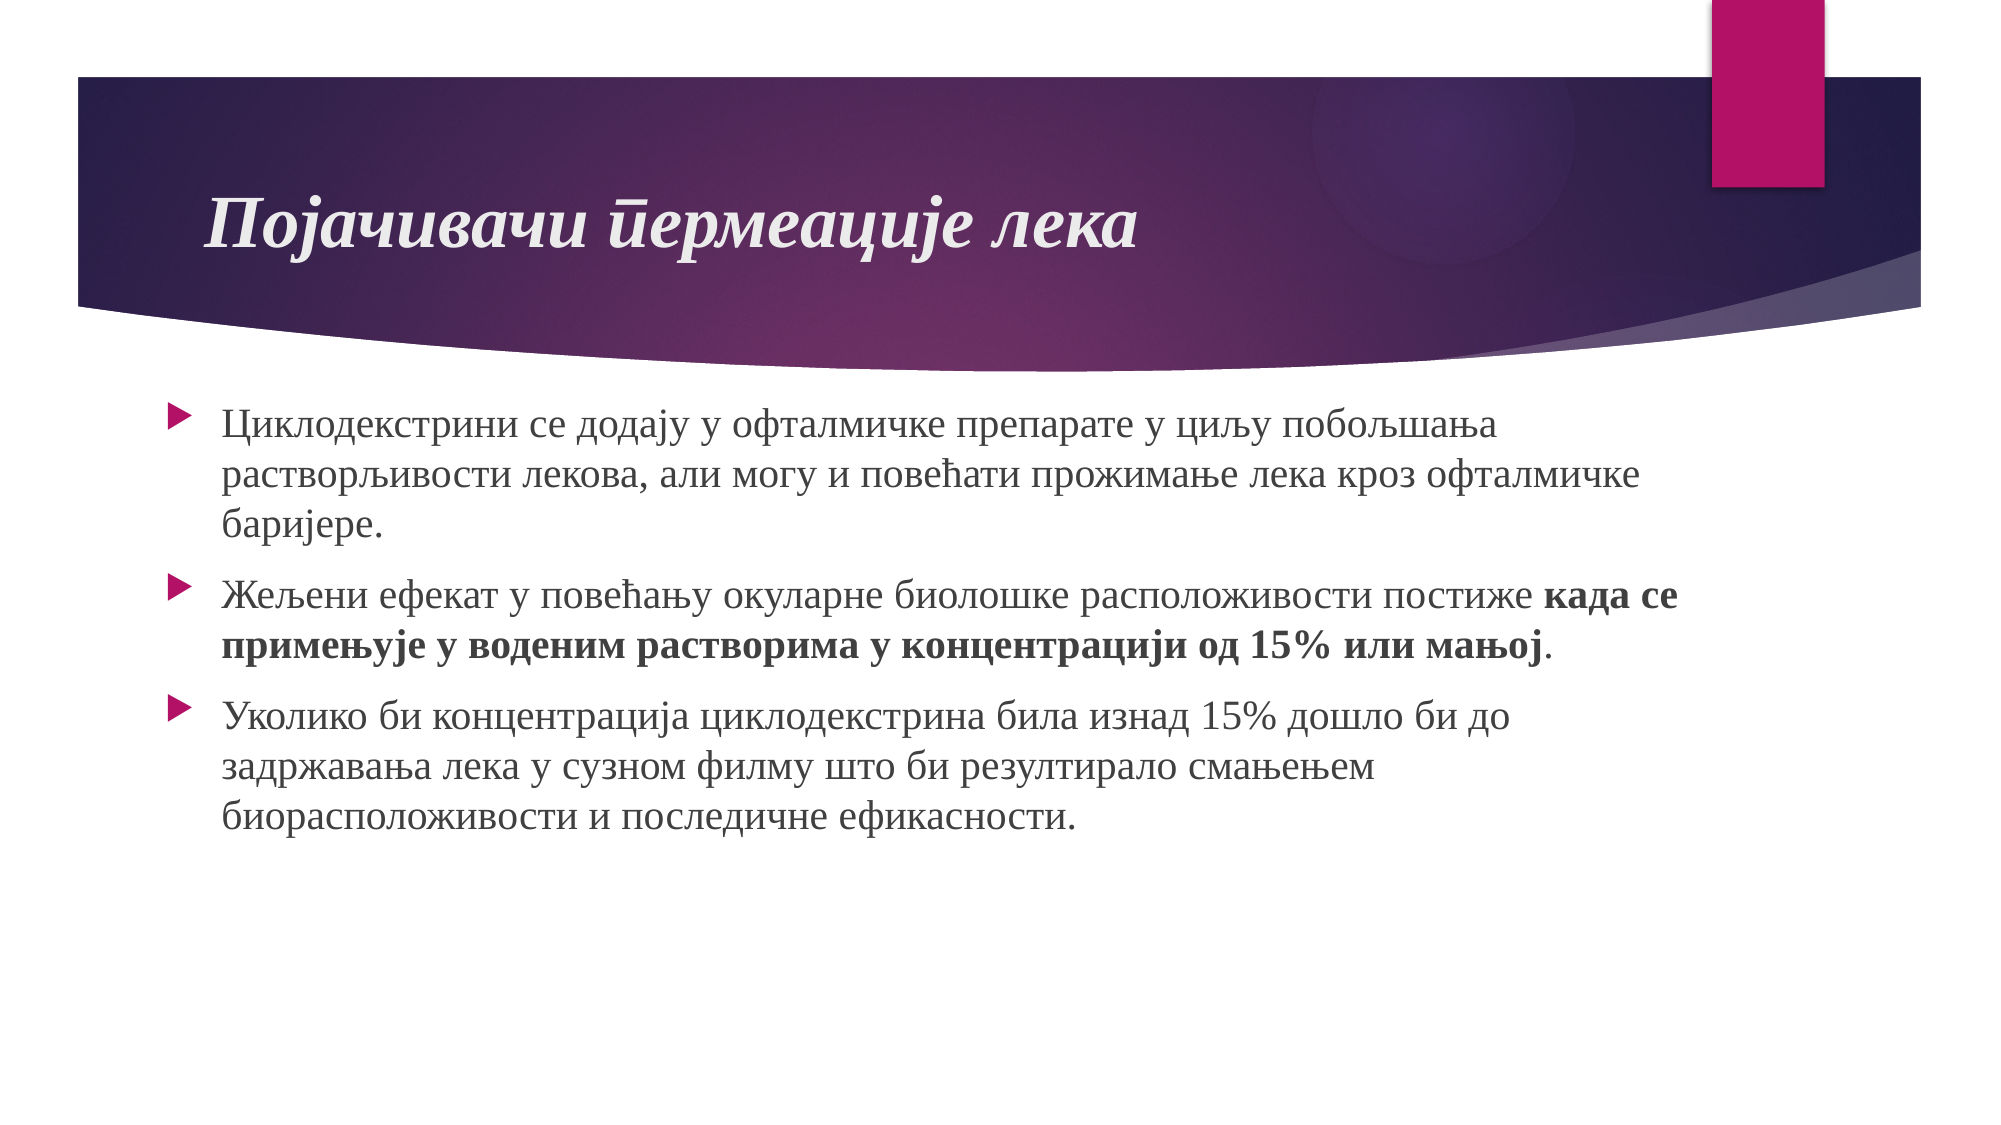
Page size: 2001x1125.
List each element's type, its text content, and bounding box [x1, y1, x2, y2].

list Циклодекстрини се додају у офталмичке препарате у циљу побољшања растворљивости лекова, али могу и повећати прожимање лека кроз офталмичке баријере. Жељени ефекат у повећању окуларне биолошке расположивости постиже када се примењује у воденим растворима у концентрацији од 15% или мањој. Уколико би концентрација циклодекстрина била изнад 15% дошло би до задржавања лека у сузном филму што би резултирало смањењем биорасположивости и последичне ефикасности. [149, 388, 1709, 950]
title Појачивачи пермеације лека [189, 159, 1627, 276]
